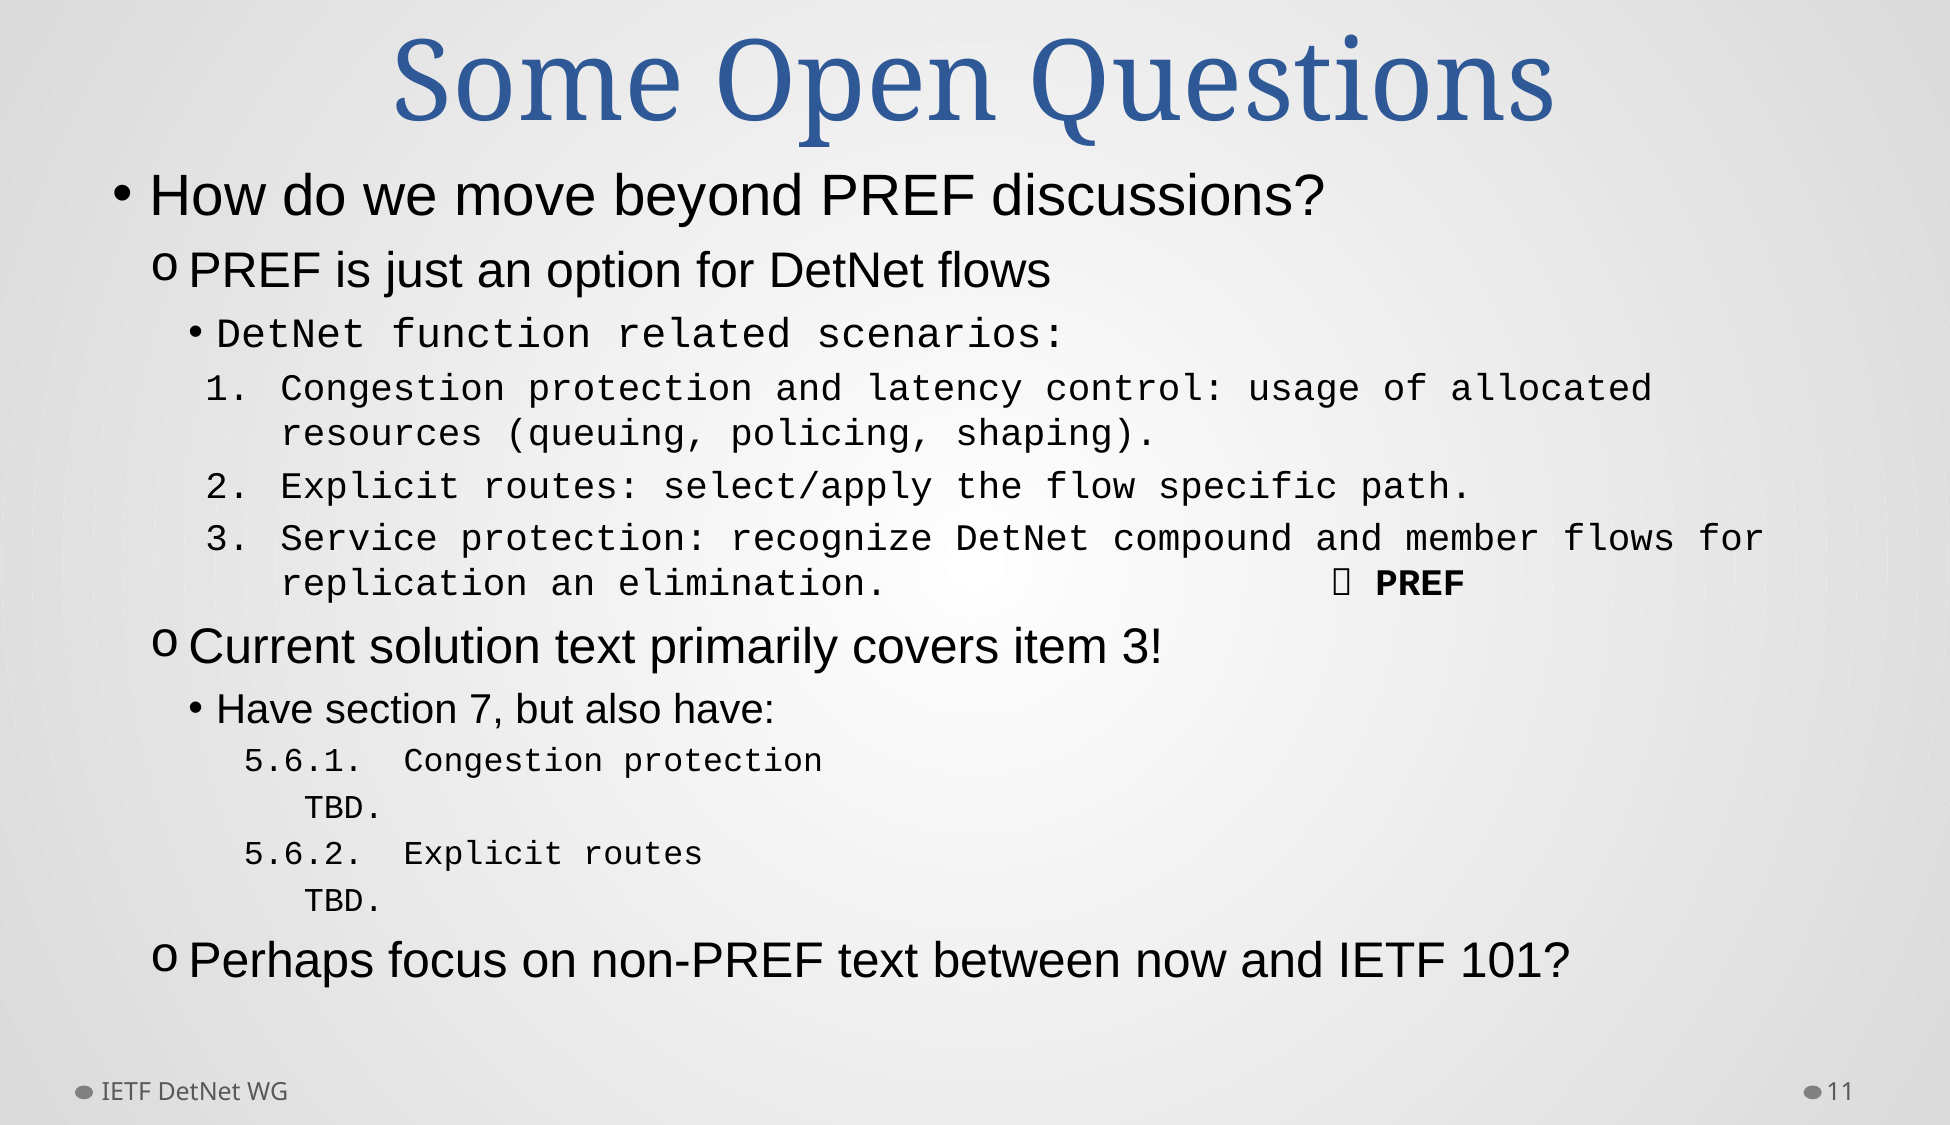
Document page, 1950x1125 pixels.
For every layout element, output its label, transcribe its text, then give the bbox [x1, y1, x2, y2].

slide_number 11 [1821, 1062, 1942, 1123]
footer IETF DetNet WG [94, 1062, 702, 1123]
list How do we move beyond PREF discussions? PREF is just an option for DetNet flows DetNet function related scenarios: Congestion protection and latency control: usage of allocated resources (queuing, policing, shaping). Explicit routes: select/apply the flow specific path. Service protection: recognize DetNet compound and member flows for replication an elimination.  PREF Current solution text primarily covers item 3! Have section 7, but also have: 5.6.1. Congestion protection TBD. 5.6.2. Explicit routes TBD. Perhaps focus on non-PREF text between now and IETF 101? [97, 149, 1853, 1063]
title Some Open Questions [97, 0, 1853, 149]
